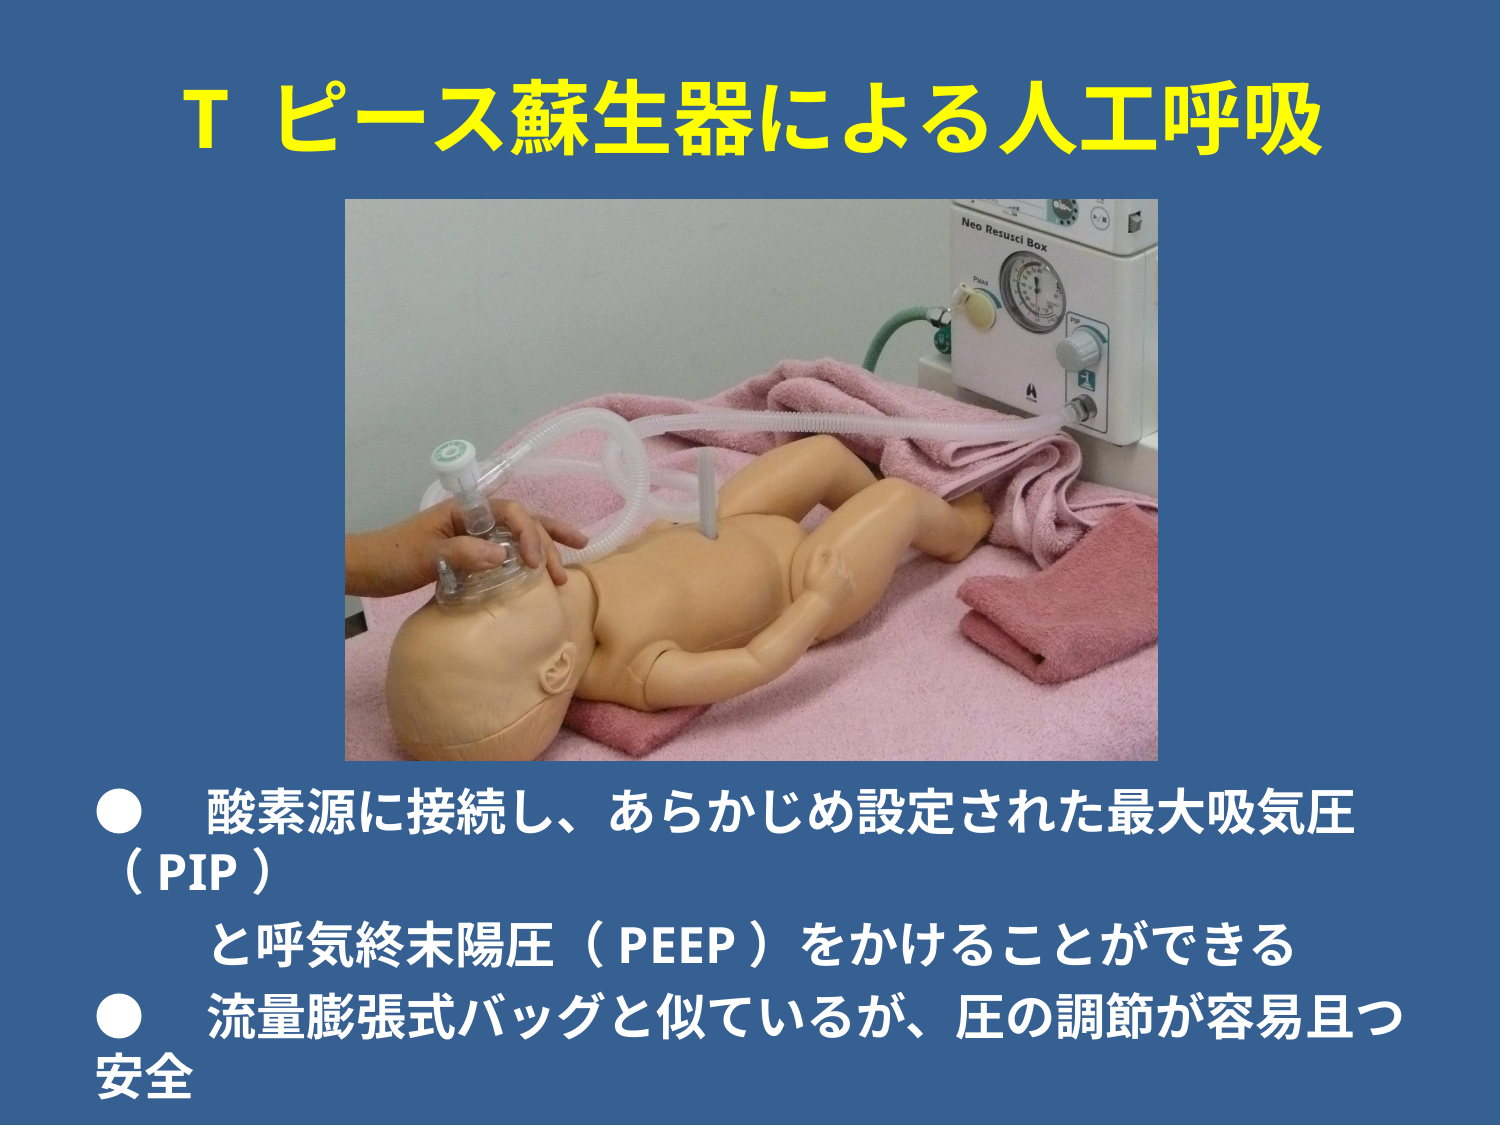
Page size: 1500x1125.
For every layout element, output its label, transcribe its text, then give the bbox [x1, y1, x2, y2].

text_box ● 酸素源に接続し、あらかじめ設定された最大吸気圧（PIP） と呼気終末陽圧（PEEP）をかけることができる ● 流量膨張式バッグと似ているが、圧の調節が容易且つ安全 ● コンセンサス2005の推奨に含まれる [79, 773, 1461, 1125]
picture [345, 199, 1158, 761]
title T ピース蘇生器による人工呼吸 [47, 59, 1461, 173]
